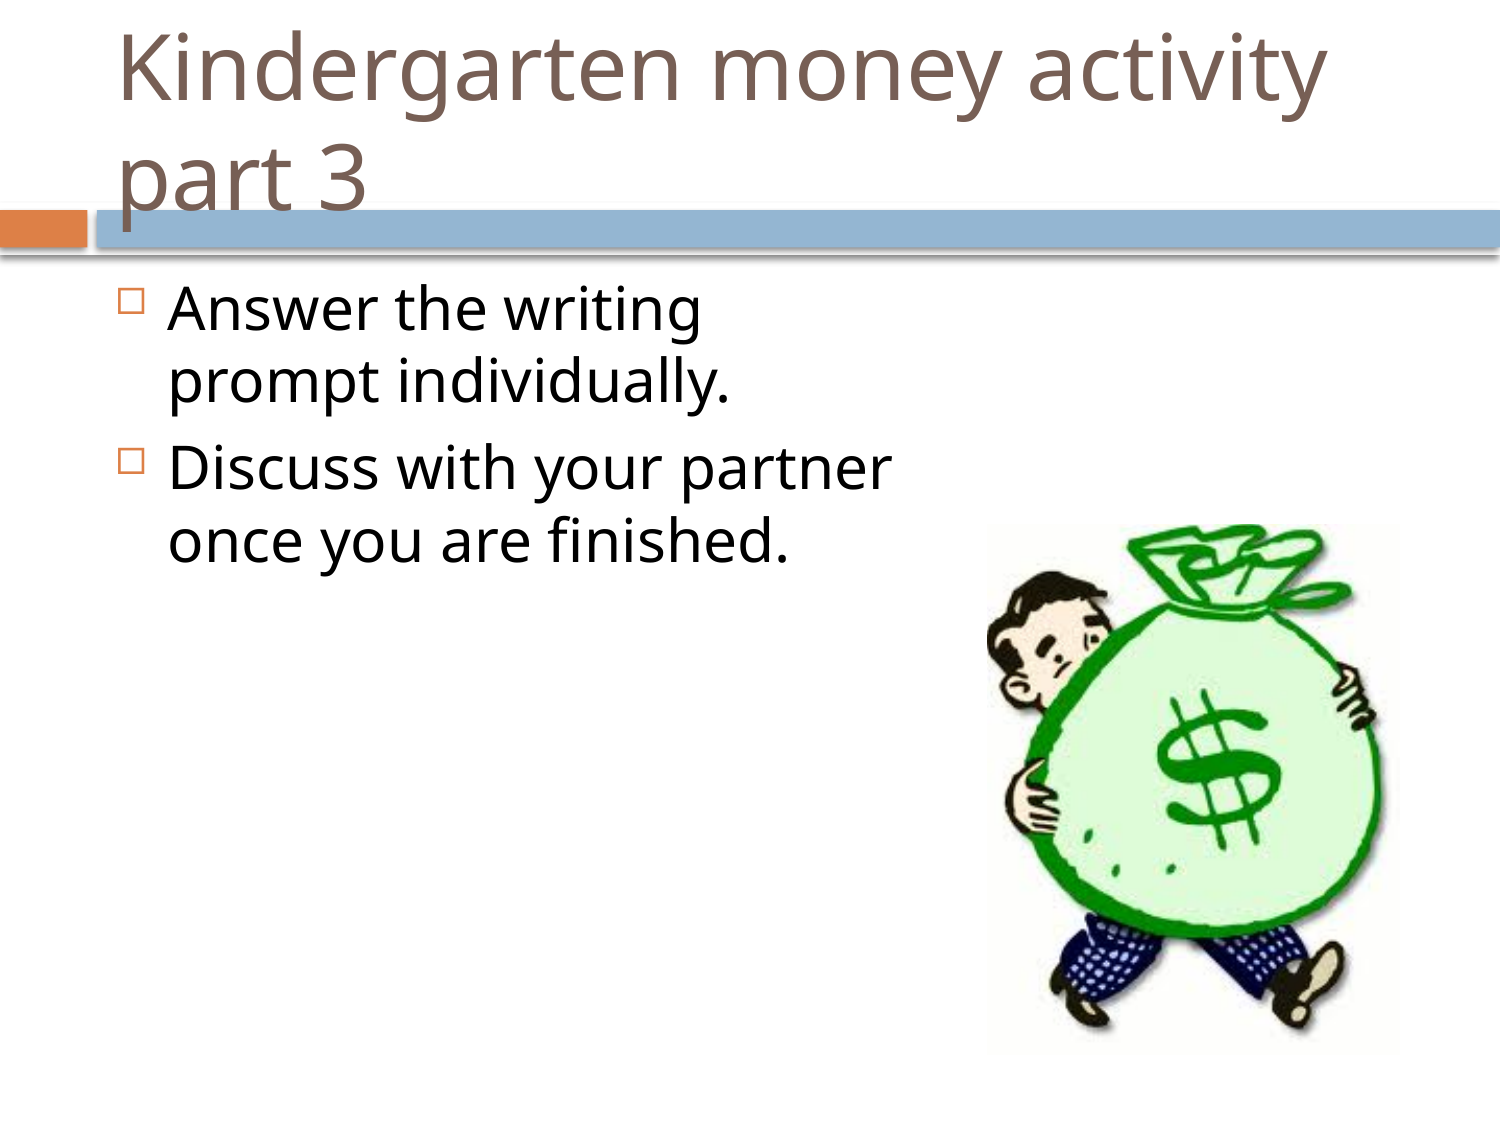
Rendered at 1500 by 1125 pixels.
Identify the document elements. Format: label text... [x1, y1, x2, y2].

picture [987, 524, 1401, 1055]
title Kindergarten money activity part 3 [100, 37, 1438, 200]
list Answer the writing prompt individually. Discuss with your partner once you are finished. [100, 262, 938, 1000]
